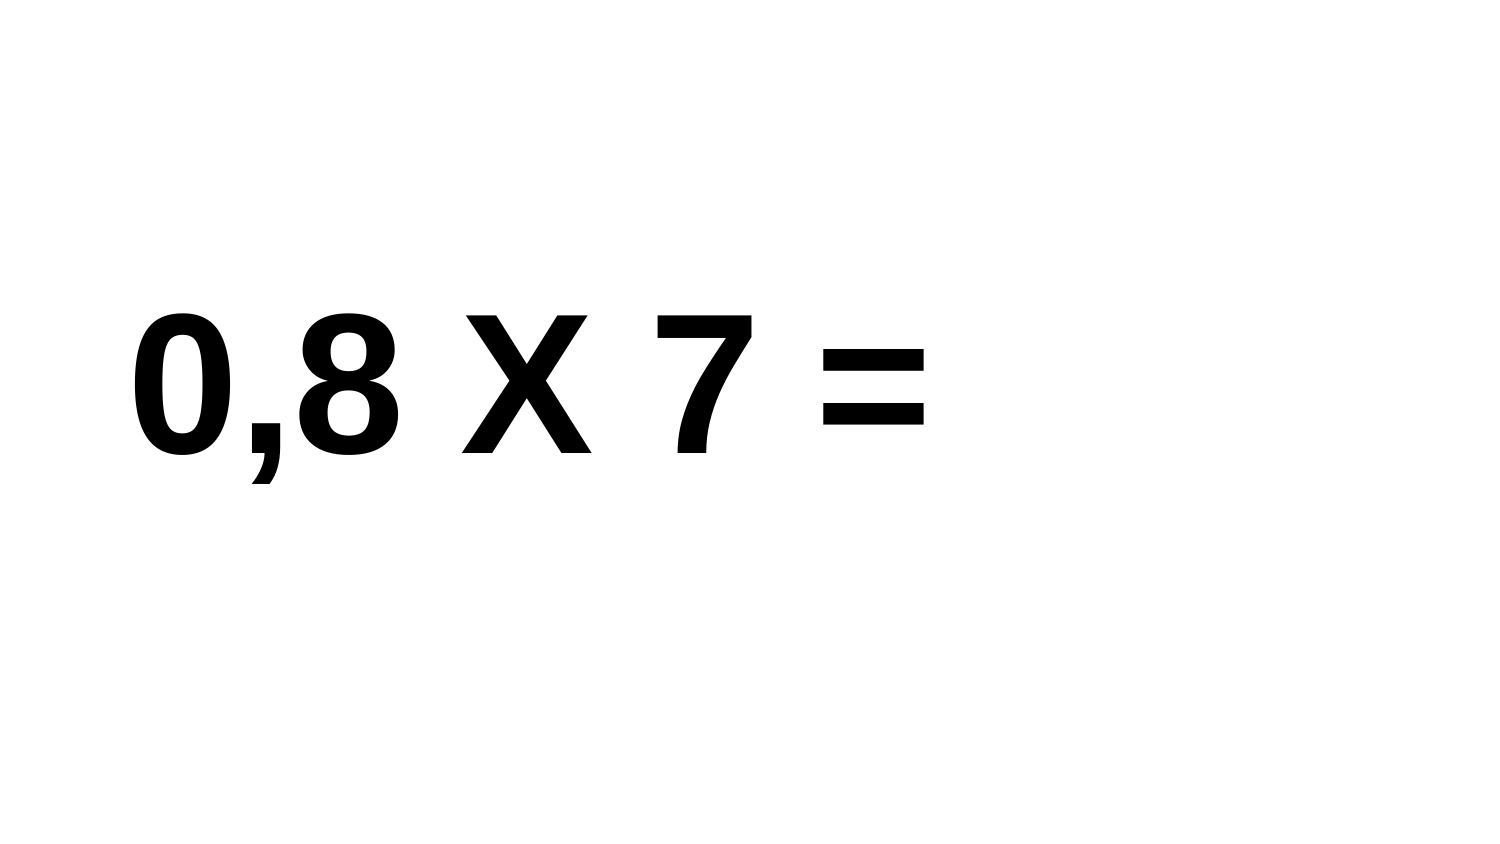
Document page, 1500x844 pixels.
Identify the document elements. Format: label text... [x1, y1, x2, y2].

text_box 0,8 X 7 = [112, 318, 1388, 509]
